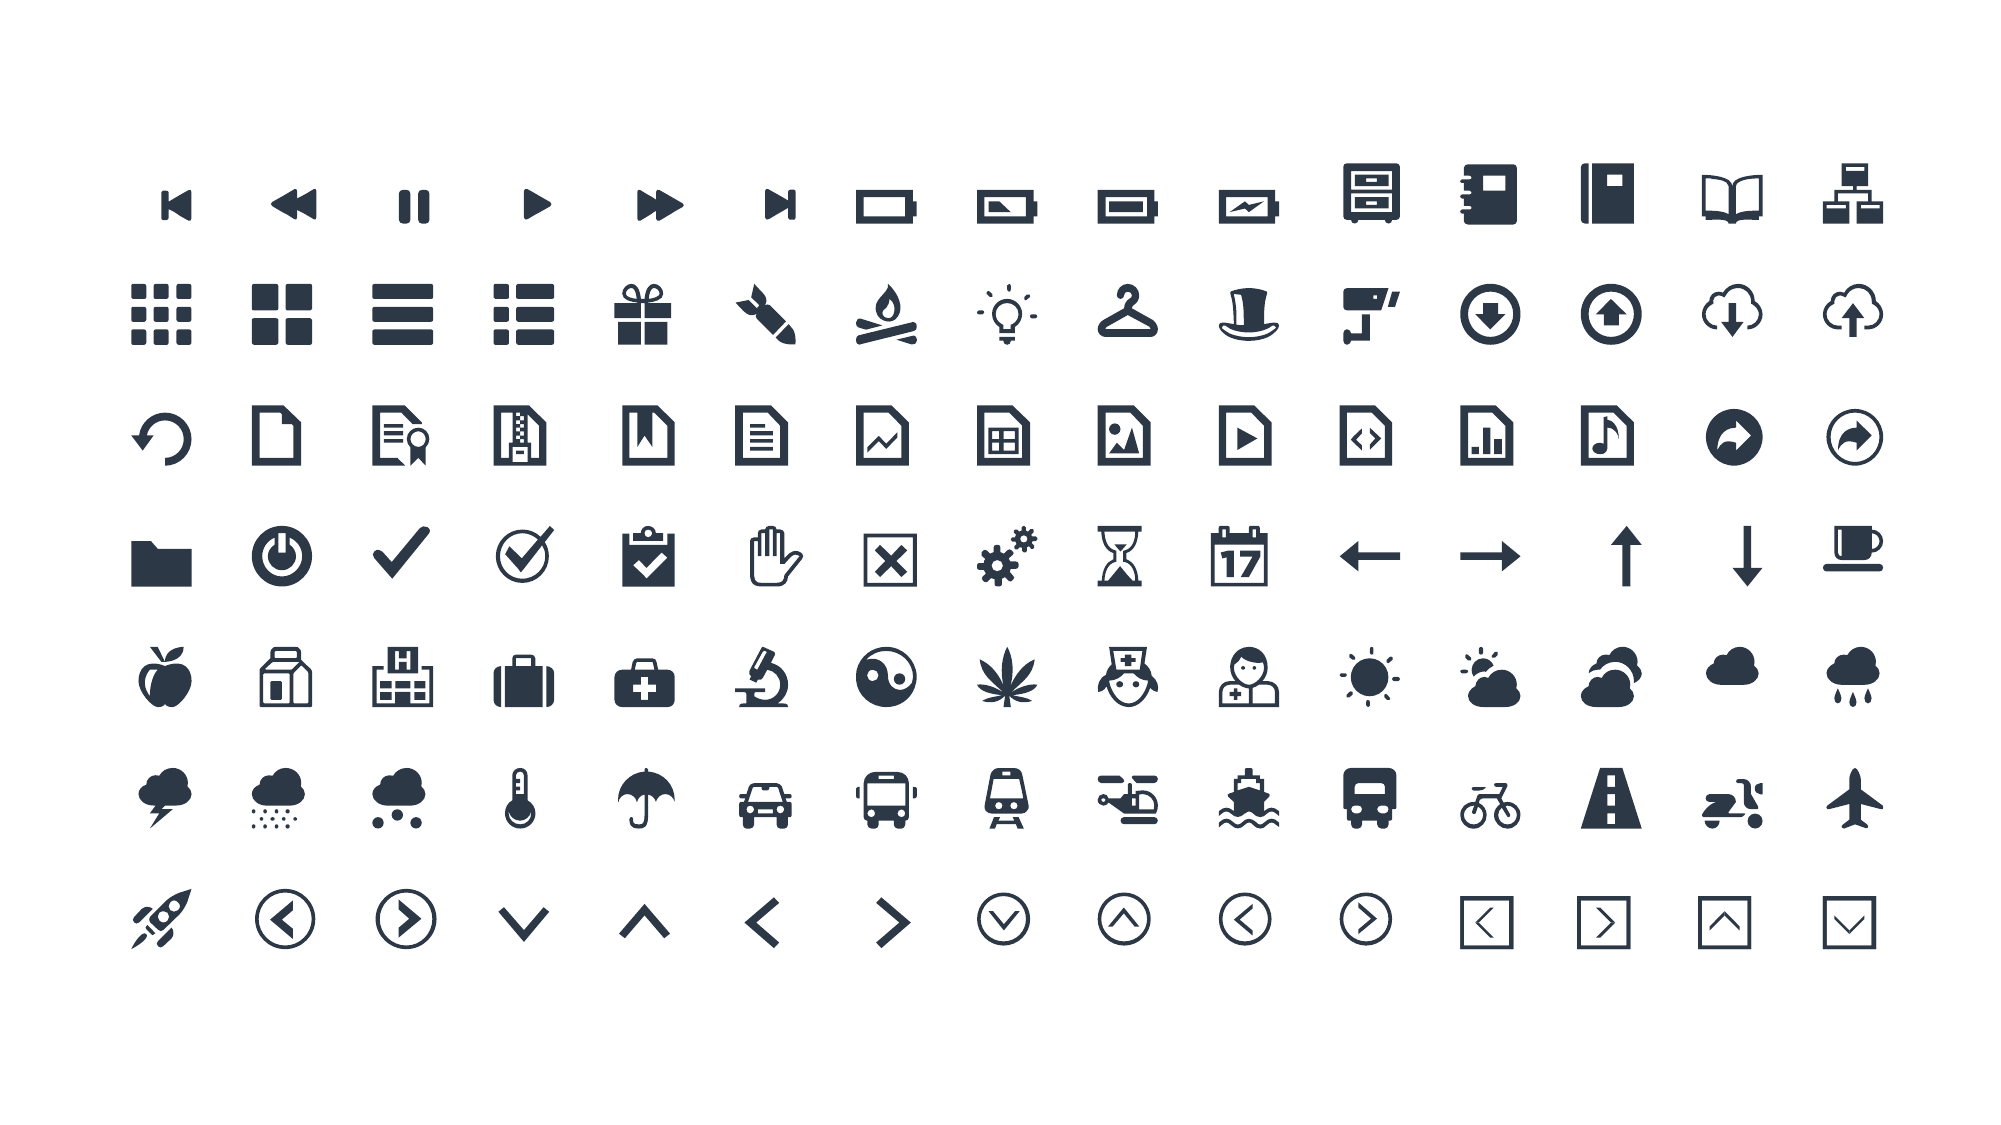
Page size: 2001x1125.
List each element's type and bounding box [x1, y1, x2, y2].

text_box [131, 163, 1884, 950]
